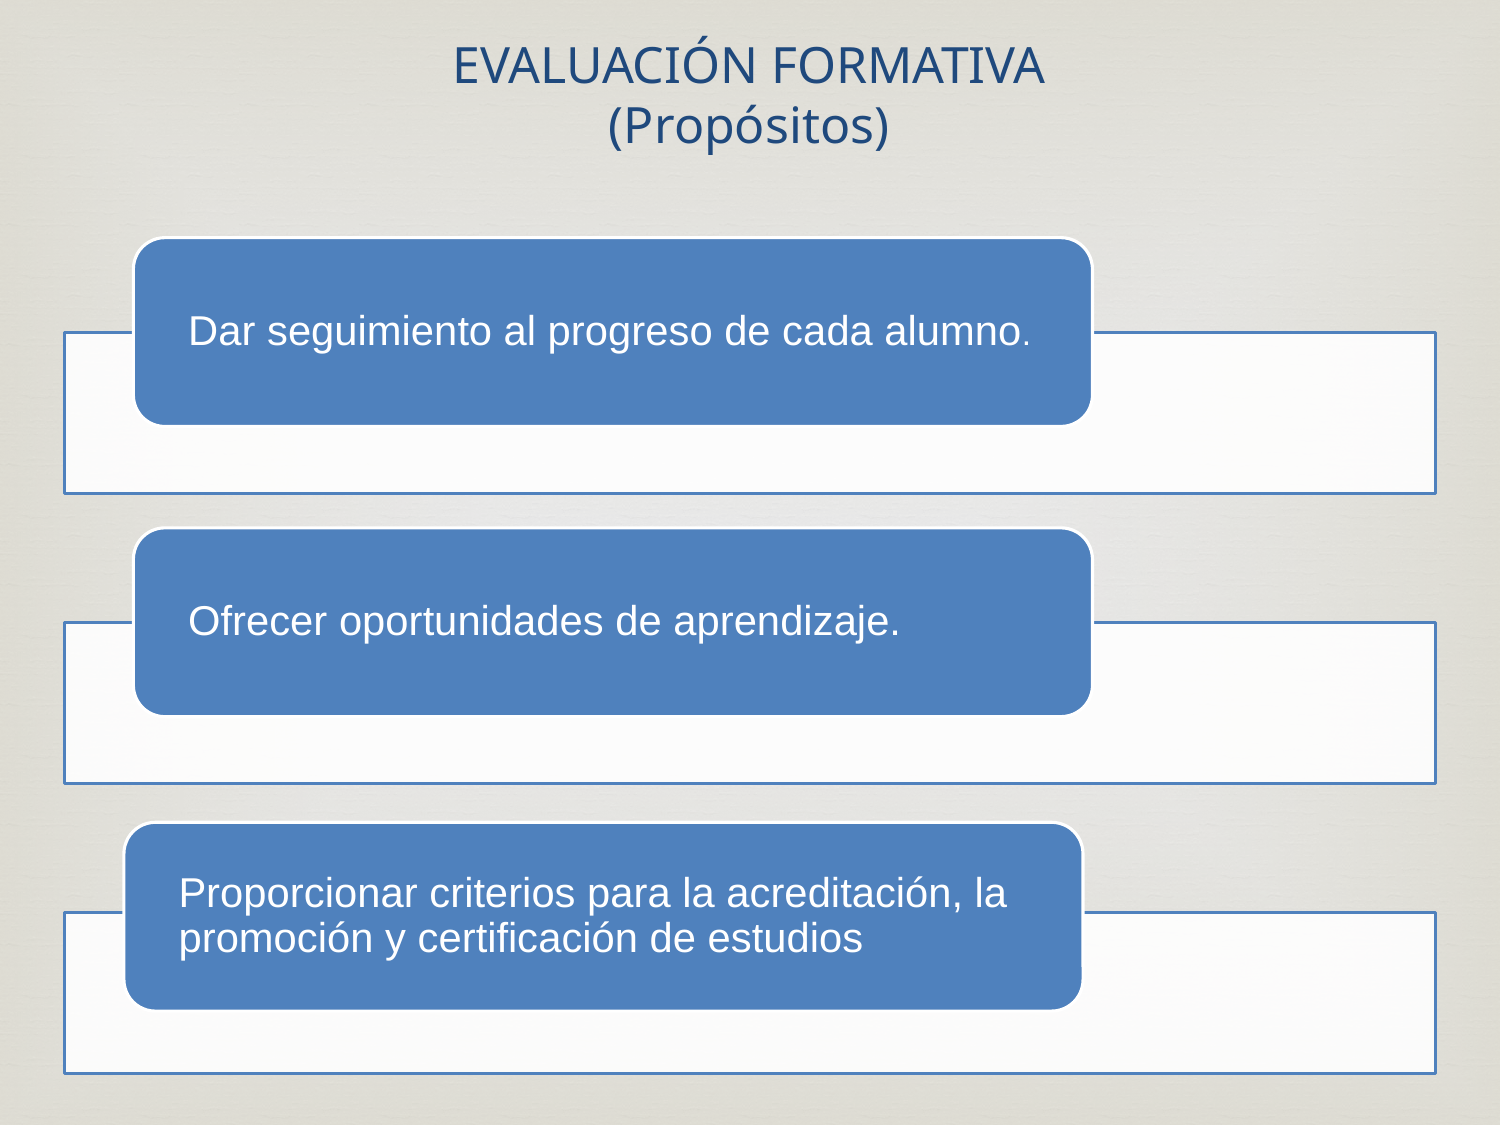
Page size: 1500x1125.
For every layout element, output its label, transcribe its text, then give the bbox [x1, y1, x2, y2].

title EVALUACIÓN FORMATIVA (Propósitos) [112, 54, 1387, 161]
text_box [64, 228, 1436, 1083]
